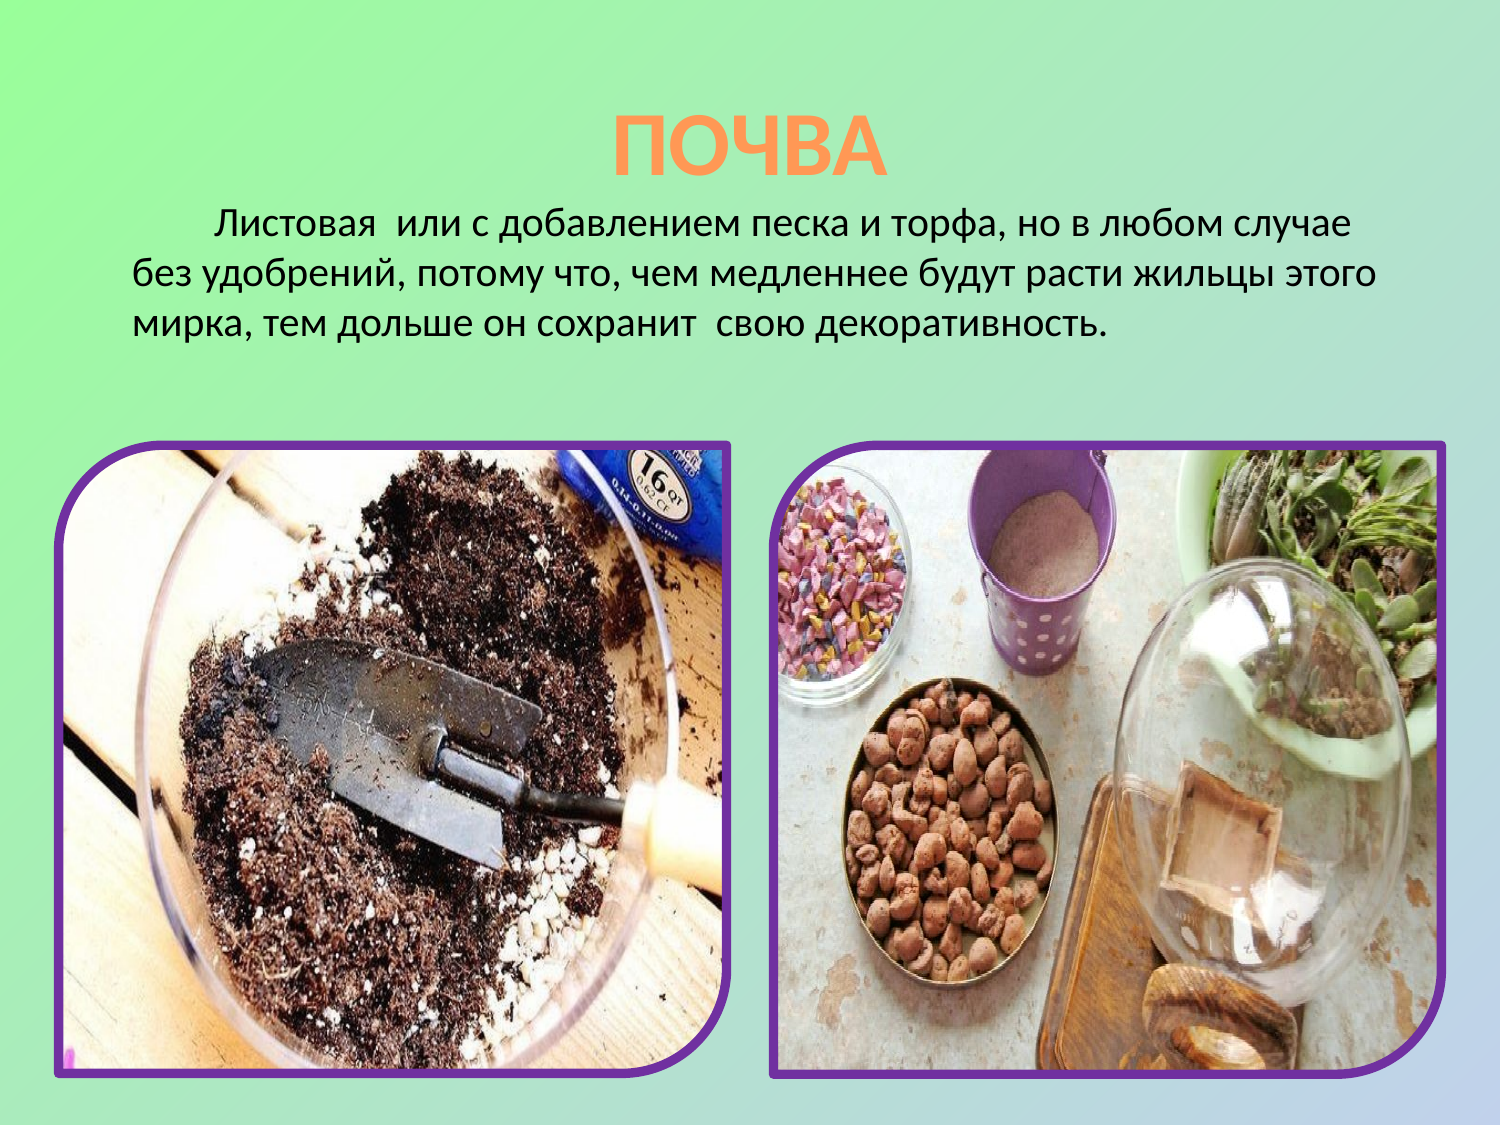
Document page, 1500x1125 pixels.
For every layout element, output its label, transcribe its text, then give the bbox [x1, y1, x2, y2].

text_box Листовая или с добавлением песка и торфа, но в любом случае без удобрений, потому что, чем медленнее будут расти жильцы этого мирка, тем дольше он сохранит свою декоративность. [117, 187, 1407, 353]
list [58, 445, 727, 1074]
picture [773, 445, 1442, 1075]
title ПОЧВА [75, 45, 1425, 233]
